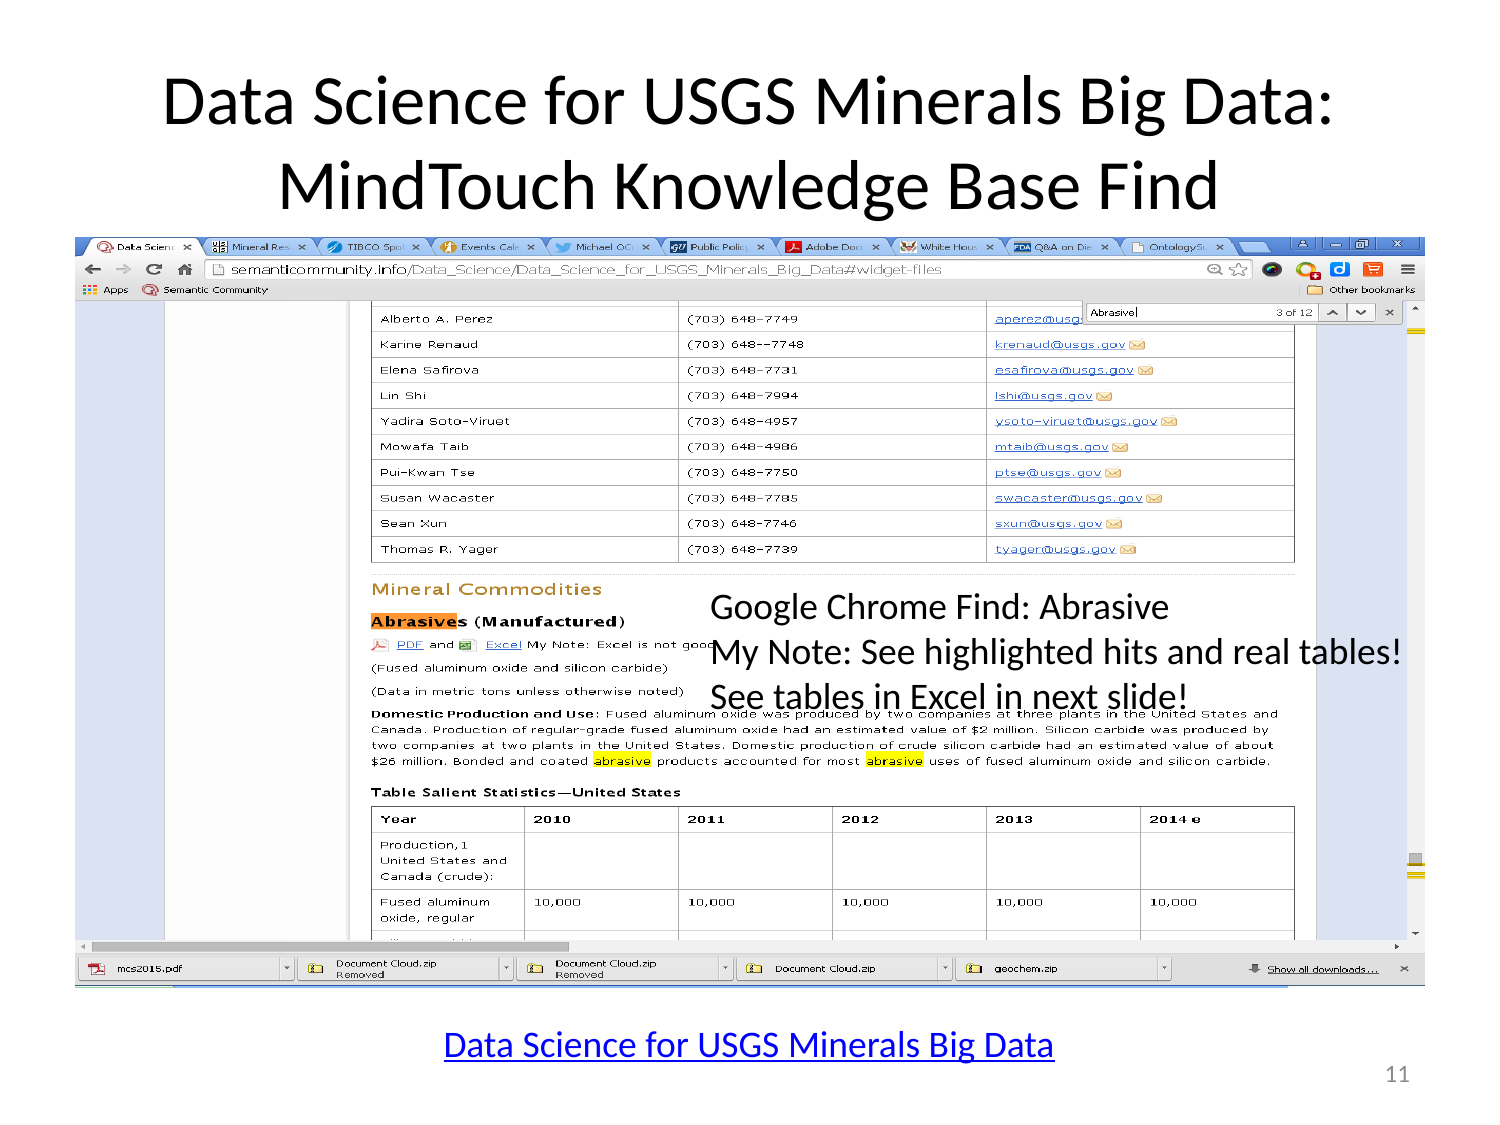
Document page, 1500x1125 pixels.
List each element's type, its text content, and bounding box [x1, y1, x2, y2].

picture [74, 237, 1426, 988]
slide_number 11 [1074, 1042, 1425, 1103]
title Data Science for USGS Minerals Big Data: MindTouch Knowledge Base Find [75, 45, 1425, 233]
text_box Data Science for USGS Minerals Big Data [428, 1012, 1071, 1073]
